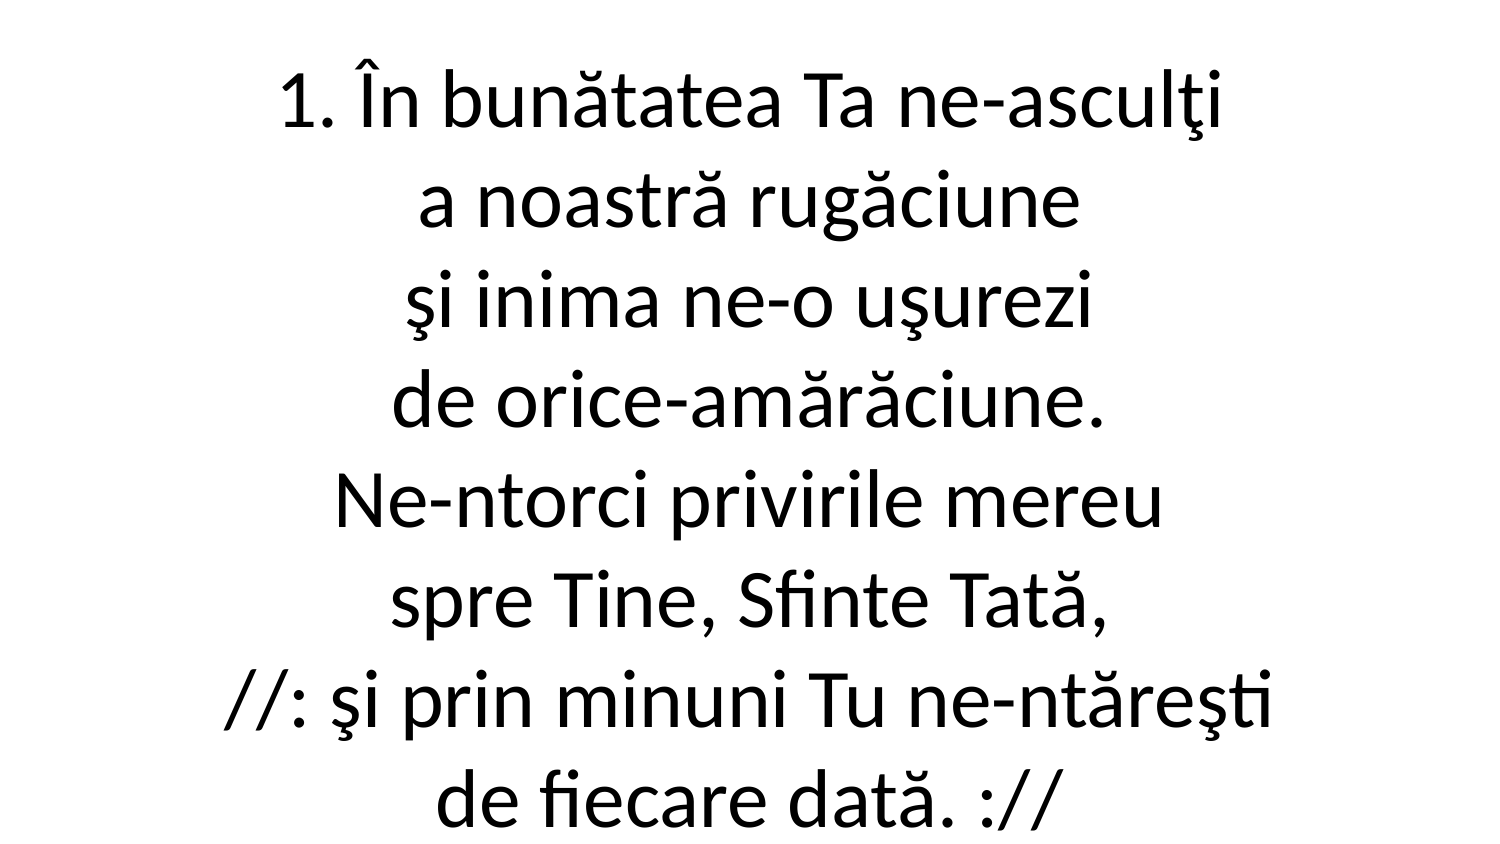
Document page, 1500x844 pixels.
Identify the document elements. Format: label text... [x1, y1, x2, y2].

text_box 1. În bunătatea Ta ne-asculţi a noastră rugăciune şi inima ne-o uşurezi de orice-amărăciune. Ne-ntorci privirile mereu spre Tine, Sfinte Tată, //: şi prin minuni Tu ne-ntăreşti de fiecare dată. :// [209, 0, 1291, 844]
